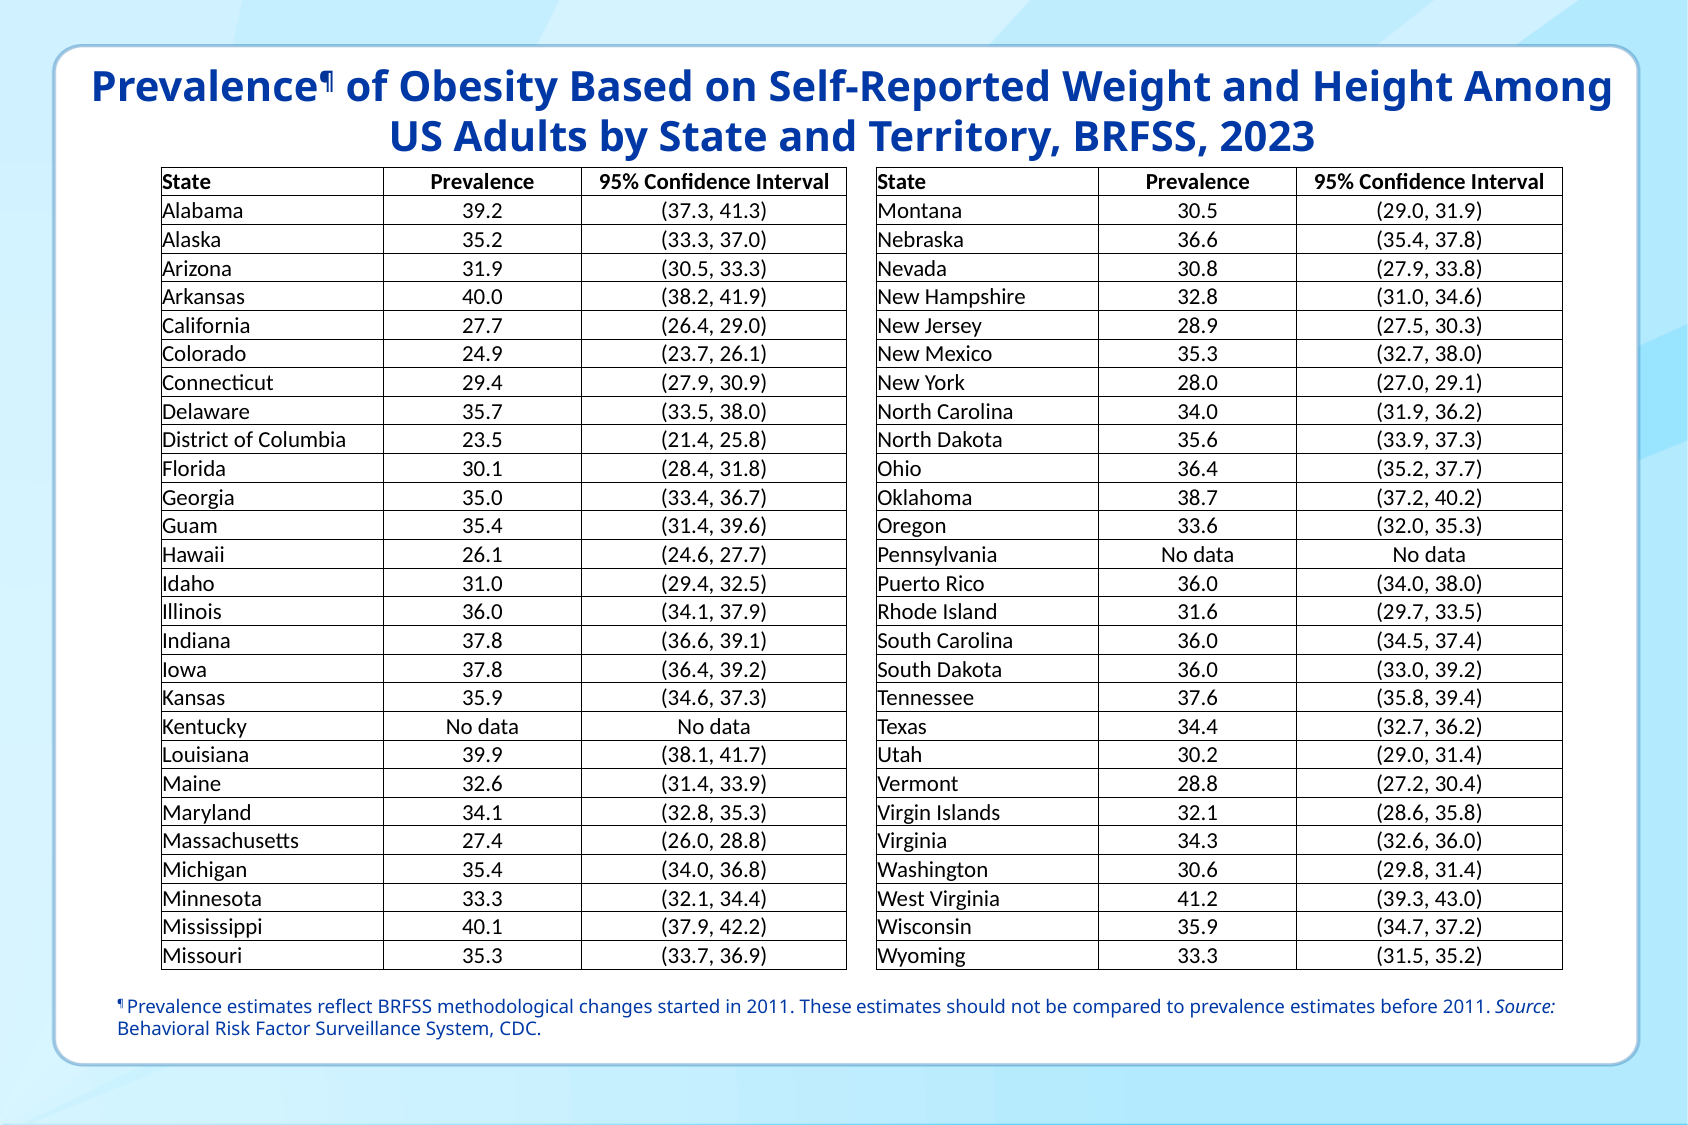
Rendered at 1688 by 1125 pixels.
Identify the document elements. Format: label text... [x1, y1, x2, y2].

table_cell (33.7, 36.9) [582, 941, 846, 969]
table_cell (31.4, 33.9) [582, 769, 846, 797]
table_cell Wyoming [877, 941, 1098, 969]
table_cell Idaho [162, 569, 383, 596]
table_cell West Virginia [877, 884, 1098, 911]
table_header Prevalence [1099, 168, 1296, 195]
table_cell 37.6 [1099, 683, 1296, 711]
table_cell 34.4 [1099, 712, 1296, 740]
table_cell Vermont [877, 769, 1098, 797]
table_cell New Mexico [877, 340, 1098, 367]
table_cell (34.1, 37.9) [582, 597, 846, 625]
table_cell (29.0, 31.4) [1297, 741, 1562, 768]
table_cell New Hampshire [877, 282, 1098, 310]
table_cell 35.3 [1099, 340, 1296, 367]
table_cell 32.8 [1099, 282, 1296, 310]
table_cell (33.3, 37.0) [582, 225, 846, 253]
table_cell 35.4 [384, 855, 581, 883]
table_cell Texas [877, 712, 1098, 740]
table_cell 35.6 [1099, 425, 1296, 453]
table_cell 31.0 [384, 569, 581, 596]
table_cell (31.0, 34.6) [1297, 282, 1562, 310]
table_cell 36.0 [384, 597, 581, 625]
table_cell 36.4 [1099, 454, 1296, 482]
table_cell (34.7, 37.2) [1297, 912, 1562, 940]
table_cell Wisconsin [877, 912, 1098, 940]
table_cell Illinois [162, 597, 383, 625]
table_cell 35.9 [384, 683, 581, 711]
table_cell (37.9, 42.2) [582, 912, 846, 940]
table_cell (33.5, 38.0) [582, 397, 846, 424]
table_cell 26.1 [384, 540, 581, 568]
table_cell 30.1 [384, 454, 581, 482]
table_cell 34.3 [1099, 826, 1296, 854]
table_cell (26.0, 28.8) [582, 826, 846, 854]
table_cell (28.4, 31.8) [582, 454, 846, 482]
table_cell California [162, 311, 383, 339]
table_cell South Dakota [877, 655, 1098, 682]
table_cell Florida [162, 454, 383, 482]
table_cell (27.9, 30.9) [582, 368, 846, 396]
table_cell (37.3, 41.3) [582, 196, 846, 224]
table_cell Mississippi [162, 912, 383, 940]
table_cell (33.4, 36.7) [582, 483, 846, 510]
table_cell (37.2, 40.2) [1297, 483, 1562, 510]
table_cell New York [877, 368, 1098, 396]
table_cell No data [384, 712, 581, 740]
table_cell 38.7 [1099, 483, 1296, 510]
table_cell 35.9 [1099, 912, 1296, 940]
table_cell Montana [877, 196, 1098, 224]
table_cell Georgia [162, 483, 383, 510]
table_cell Washington [877, 855, 1098, 883]
table_cell Maryland [162, 798, 383, 825]
table_cell Virgin Islands [877, 798, 1098, 825]
table_cell (32.7, 36.2) [1297, 712, 1562, 740]
table_cell Utah [877, 741, 1098, 768]
table_cell Nevada [877, 254, 1098, 281]
table_cell Indiana [162, 626, 383, 654]
table_cell (29.8, 31.4) [1297, 855, 1562, 883]
table_cell Kansas [162, 683, 383, 711]
table_cell 28.0 [1099, 368, 1296, 396]
table_cell 33.3 [384, 884, 581, 911]
table_cell (34.6, 37.3) [582, 683, 846, 711]
table_cell Alaska [162, 225, 383, 253]
table_cell Missouri [162, 941, 383, 969]
table_cell Colorado [162, 340, 383, 367]
table_cell 34.1 [384, 798, 581, 825]
table_cell No data [1099, 540, 1296, 568]
table_cell 30.2 [1099, 741, 1296, 768]
table_cell Iowa [162, 655, 383, 682]
table_cell Arizona [162, 254, 383, 281]
table_cell (35.4, 37.8) [1297, 225, 1562, 253]
table_cell (34.0, 36.8) [582, 855, 846, 883]
table_cell (28.6, 35.8) [1297, 798, 1562, 825]
table_cell 30.6 [1099, 855, 1296, 883]
table_cell 36.0 [1099, 569, 1296, 596]
table_cell South Carolina [877, 626, 1098, 654]
table_cell 37.8 [384, 655, 581, 682]
table_header 95% Confidence Interval [1297, 168, 1562, 195]
table_cell No data [1297, 540, 1562, 568]
table_cell 31.9 [384, 254, 581, 281]
table_cell 39.9 [384, 741, 581, 768]
table_cell 24.9 [384, 340, 581, 367]
table_cell (39.3, 43.0) [1297, 884, 1562, 911]
table_cell Massachusetts [162, 826, 383, 854]
table_cell (23.7, 26.1) [582, 340, 846, 367]
table_cell Maine [162, 769, 383, 797]
table_cell 40.0 [384, 282, 581, 310]
table_cell 39.2 [384, 196, 581, 224]
table_cell (31.5, 35.2) [1297, 941, 1562, 969]
table_cell (27.0, 29.1) [1297, 368, 1562, 396]
table_cell (29.0, 31.9) [1297, 196, 1562, 224]
table_cell (33.9, 37.3) [1297, 425, 1562, 453]
table_cell District of Columbia [162, 425, 383, 453]
table_cell Nebraska [877, 225, 1098, 253]
table_cell (34.5, 37.4) [1297, 626, 1562, 654]
table_cell (33.0, 39.2) [1297, 655, 1562, 682]
table_cell 32.1 [1099, 798, 1296, 825]
table_header State [162, 168, 383, 195]
table_cell 35.3 [384, 941, 581, 969]
table_cell (32.1, 34.4) [582, 884, 846, 911]
table_cell 29.4 [384, 368, 581, 396]
table_cell Delaware [162, 397, 383, 424]
table_cell 35.4 [384, 511, 581, 539]
table_cell 36.6 [1099, 225, 1296, 253]
table_cell Connecticut [162, 368, 383, 396]
table_header 95% Confidence Interval [582, 168, 846, 195]
table_cell North Carolina [877, 397, 1098, 424]
table_cell (35.2, 37.7) [1297, 454, 1562, 482]
table_cell 33.6 [1099, 511, 1296, 539]
table_cell (27.5, 30.3) [1297, 311, 1562, 339]
table_cell Ohio [877, 454, 1098, 482]
table_cell Minnesota [162, 884, 383, 911]
table_cell North Dakota [877, 425, 1098, 453]
table_cell (21.4, 25.8) [582, 425, 846, 453]
table_cell 23.5 [384, 425, 581, 453]
table_cell (38.1, 41.7) [582, 741, 846, 768]
table_header State [877, 168, 1098, 195]
table_cell Alabama [162, 196, 383, 224]
table_cell 30.8 [1099, 254, 1296, 281]
table_cell 32.6 [384, 769, 581, 797]
table_cell 28.8 [1099, 769, 1296, 797]
list ¶ Prevalence estimates reflect BRFSS methodological changes started in 2011. These estimates should not be compared to prevalence estimates before 2011. Source: Behavioral Risk Factor Surveillance System, CDC. [45, 988, 1642, 1047]
table_cell 37.8 [384, 626, 581, 654]
table_cell 35.2 [384, 225, 581, 253]
table_cell Arkansas [162, 282, 383, 310]
table_cell 28.9 [1099, 311, 1296, 339]
table_cell (26.4, 29.0) [582, 311, 846, 339]
table_cell (31.4, 39.6) [582, 511, 846, 539]
table_cell Pennsylvania [877, 540, 1098, 568]
table_cell Hawaii [162, 540, 383, 568]
table_cell New Jersey [877, 311, 1098, 339]
table_cell Oregon [877, 511, 1098, 539]
table_cell 33.3 [1099, 941, 1296, 969]
table_cell 30.5 [1099, 196, 1296, 224]
table_cell (30.5, 33.3) [582, 254, 846, 281]
table_cell (27.2, 30.4) [1297, 769, 1562, 797]
table_cell (29.4, 32.5) [582, 569, 846, 596]
title Prevalence¶ of Obesity Based on Self-Reported Weight and Height Among US Adults by State and Territory, BRFSS, 2023 [57, 53, 1647, 168]
table_cell 35.7 [384, 397, 581, 424]
table_cell (32.8, 35.3) [582, 798, 846, 825]
table_cell Puerto Rico [877, 569, 1098, 596]
table_cell (27.9, 33.8) [1297, 254, 1562, 281]
table_cell 27.7 [384, 311, 581, 339]
table_cell (29.7, 33.5) [1297, 597, 1562, 625]
table_cell Virginia [877, 826, 1098, 854]
table_cell 40.1 [384, 912, 581, 940]
table_cell 31.6 [1099, 597, 1296, 625]
table_cell (35.8, 39.4) [1297, 683, 1562, 711]
table_cell 35.0 [384, 483, 581, 510]
table_cell (31.9, 36.2) [1297, 397, 1562, 424]
table_cell (24.6, 27.7) [582, 540, 846, 568]
table_cell Michigan [162, 855, 383, 883]
table_cell No data [582, 712, 846, 740]
table_cell (36.6, 39.1) [582, 626, 846, 654]
table_cell Guam [162, 511, 383, 539]
table_header Prevalence [384, 168, 581, 195]
table_cell (38.2, 41.9) [582, 282, 846, 310]
table_cell (32.0, 35.3) [1297, 511, 1562, 539]
table_cell Oklahoma [877, 483, 1098, 510]
table_cell Rhode Island [877, 597, 1098, 625]
table_cell (32.7, 38.0) [1297, 340, 1562, 367]
picture [0, 0, 1688, 1125]
table_cell 34.0 [1099, 397, 1296, 424]
table_cell (32.6, 36.0) [1297, 826, 1562, 854]
table_cell (36.4, 39.2) [582, 655, 846, 682]
table_cell 27.4 [384, 826, 581, 854]
table_cell Louisiana [162, 741, 383, 768]
table_cell 36.0 [1099, 655, 1296, 682]
table_cell Kentucky [162, 712, 383, 740]
table_cell 41.2 [1099, 884, 1296, 911]
table_cell Tennessee [877, 683, 1098, 711]
table_cell (34.0, 38.0) [1297, 569, 1562, 596]
table_cell 36.0 [1099, 626, 1296, 654]
